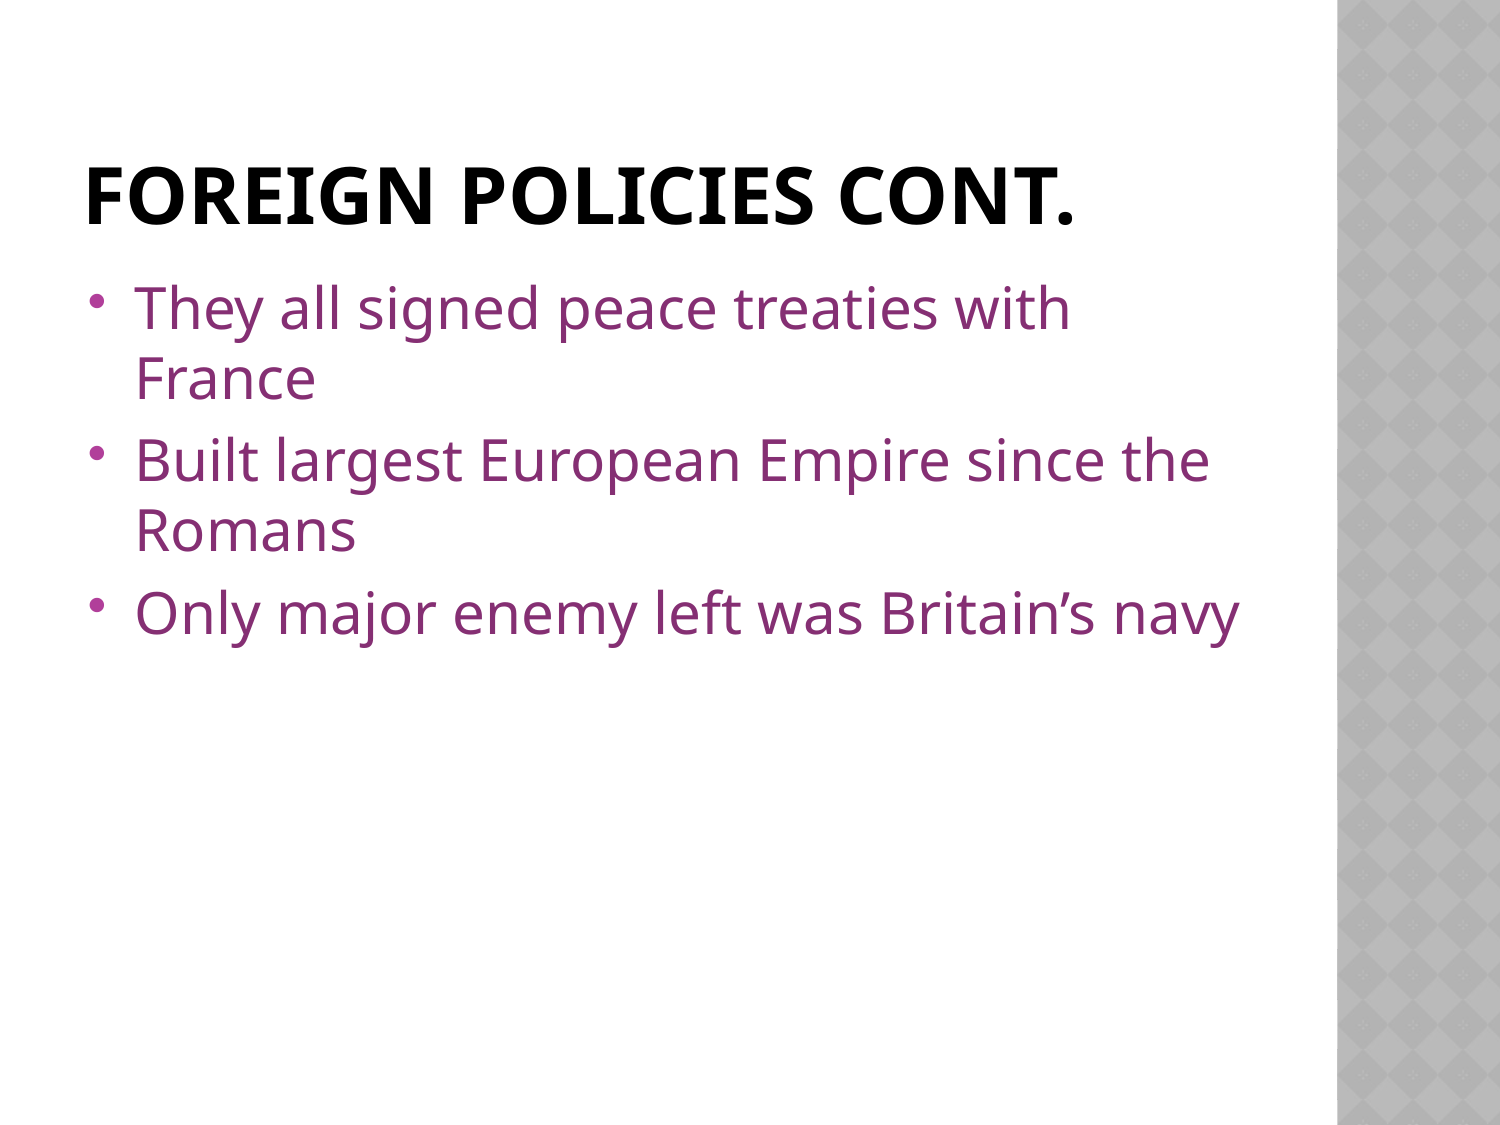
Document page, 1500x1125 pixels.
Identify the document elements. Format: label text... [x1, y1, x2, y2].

list They all signed peace treaties with France Built largest European Empire since the Romans Only major enemy left was Britain’s navy [75, 264, 1263, 1059]
title Foreign Policies Cont. [75, 52, 1263, 240]
